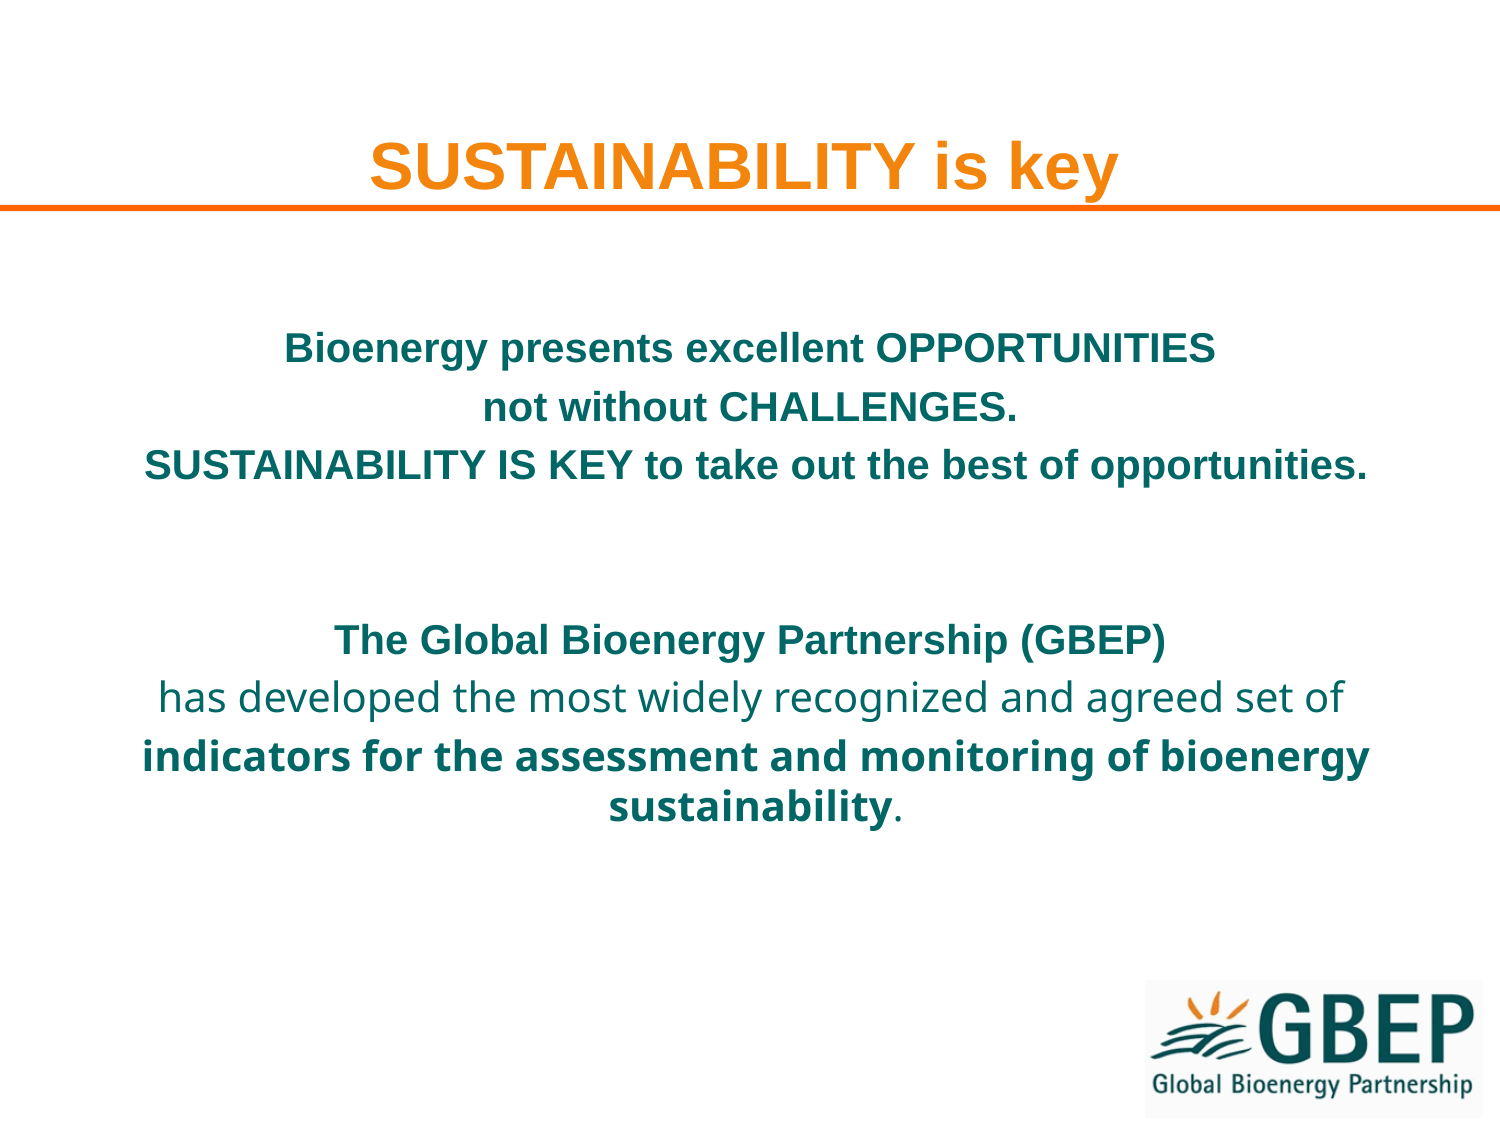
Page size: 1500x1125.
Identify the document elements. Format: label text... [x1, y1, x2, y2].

picture [1145, 980, 1483, 1118]
list Bioenergy presents excellent OPPORTUNITIES not without CHALLENGES. SUSTAINABILITY IS KEY to take out the best of opportunities. The Global Bioenergy Partnership (GBEP) has developed the most widely recognized and agreed set of indicators for the assessment and monitoring of bioenergy sustainability. [62, 255, 1451, 918]
title SUSTAINABILITY is key [76, 30, 1413, 256]
